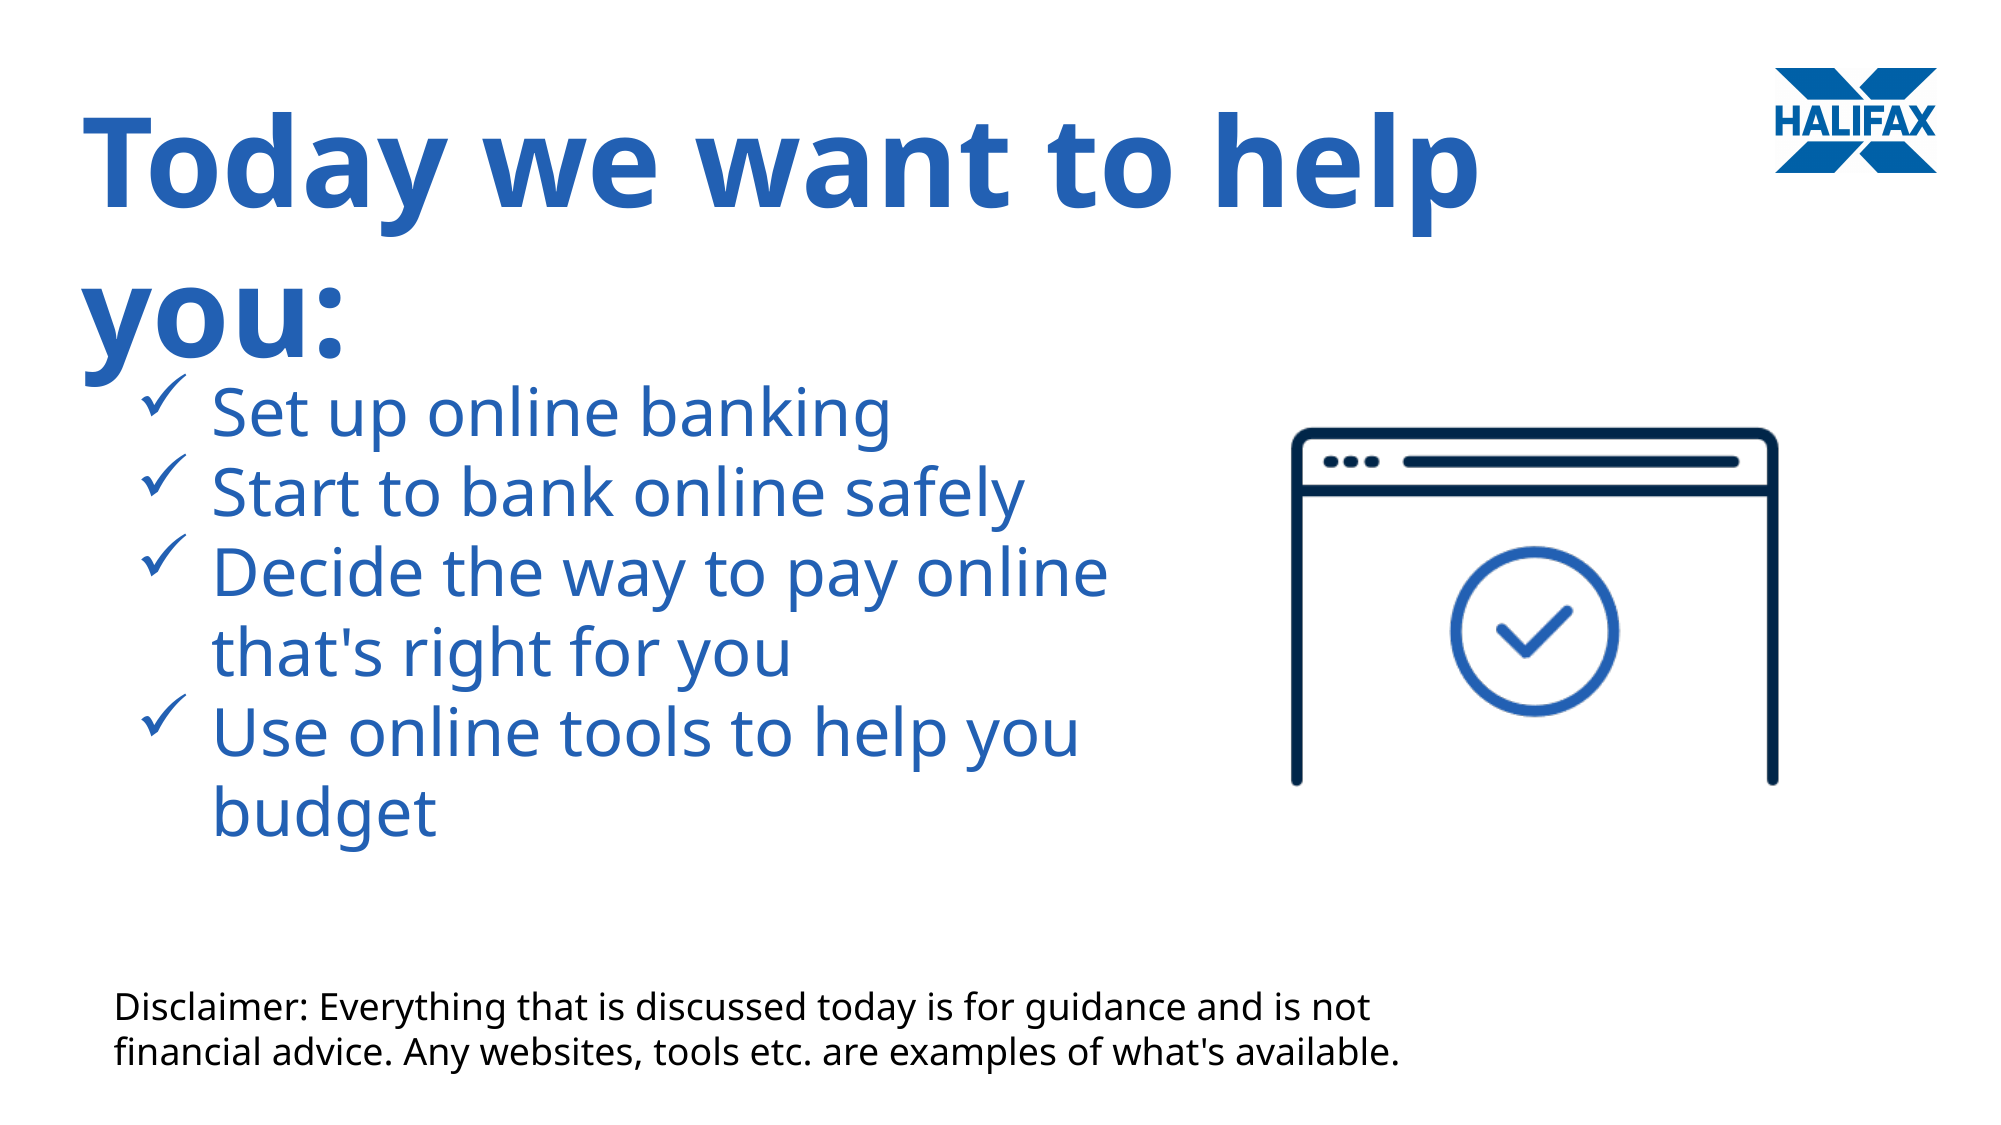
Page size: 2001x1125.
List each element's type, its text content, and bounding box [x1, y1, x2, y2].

text_box Disclaimer: Everything that is discussed today is for guidance and is not financial advice. Any websites, tools etc. are examples of what's available. [98, 975, 1502, 1081]
list Set up online banking Start to bank online safely Decide the way to pay online that's right for you Use online tools to help you budget [121, 287, 1170, 932]
list Today we want to help you: [66, 75, 1624, 221]
picture [1775, 68, 1937, 173]
picture [1214, 287, 1856, 932]
